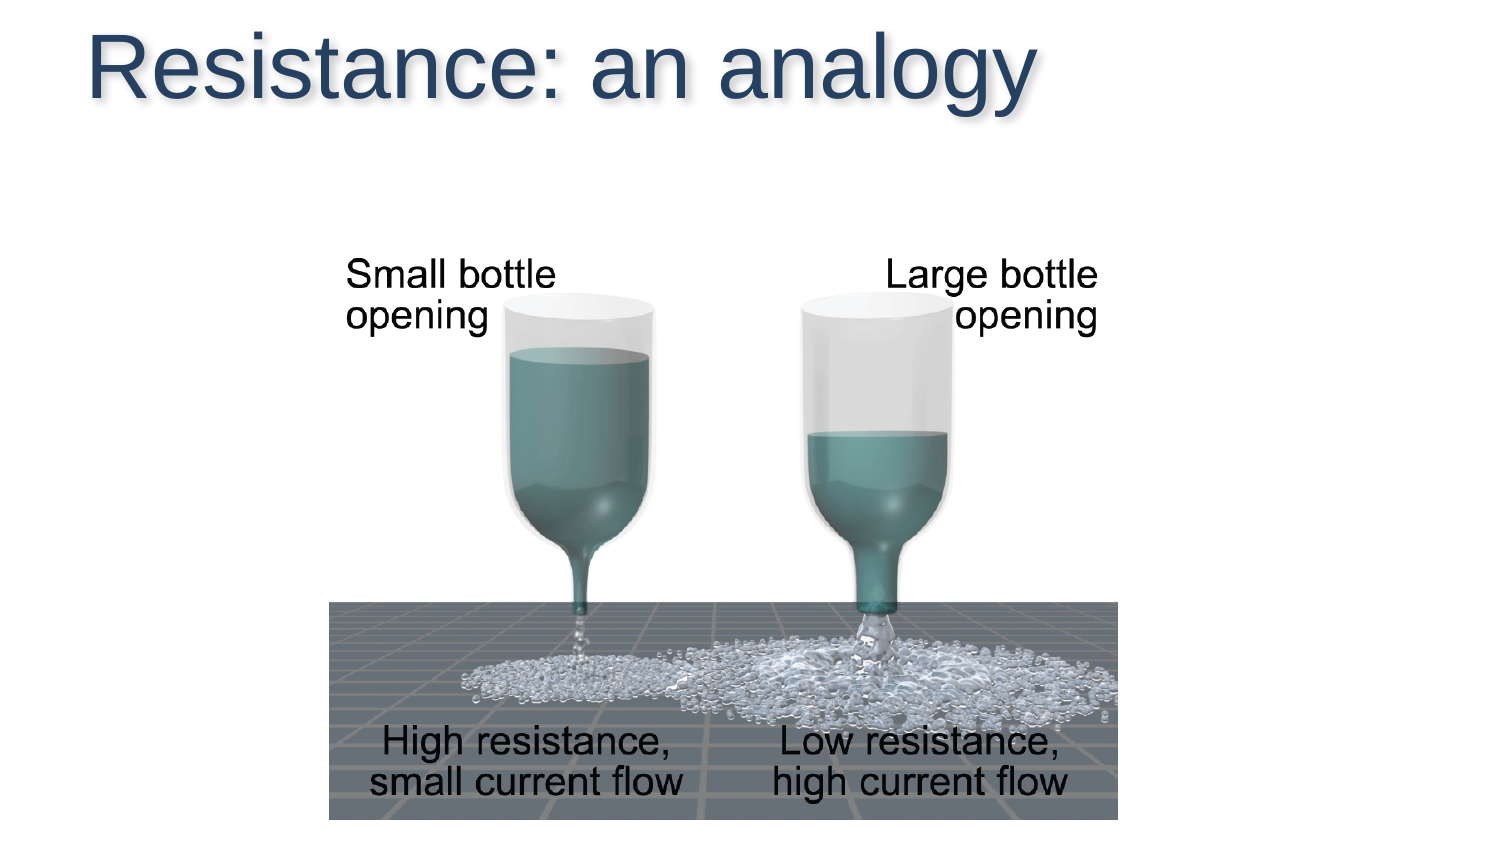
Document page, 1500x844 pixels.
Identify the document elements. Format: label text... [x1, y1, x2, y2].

picture [323, 252, 1124, 824]
text_box Resistance: an analogy [70, 0, 1276, 206]
